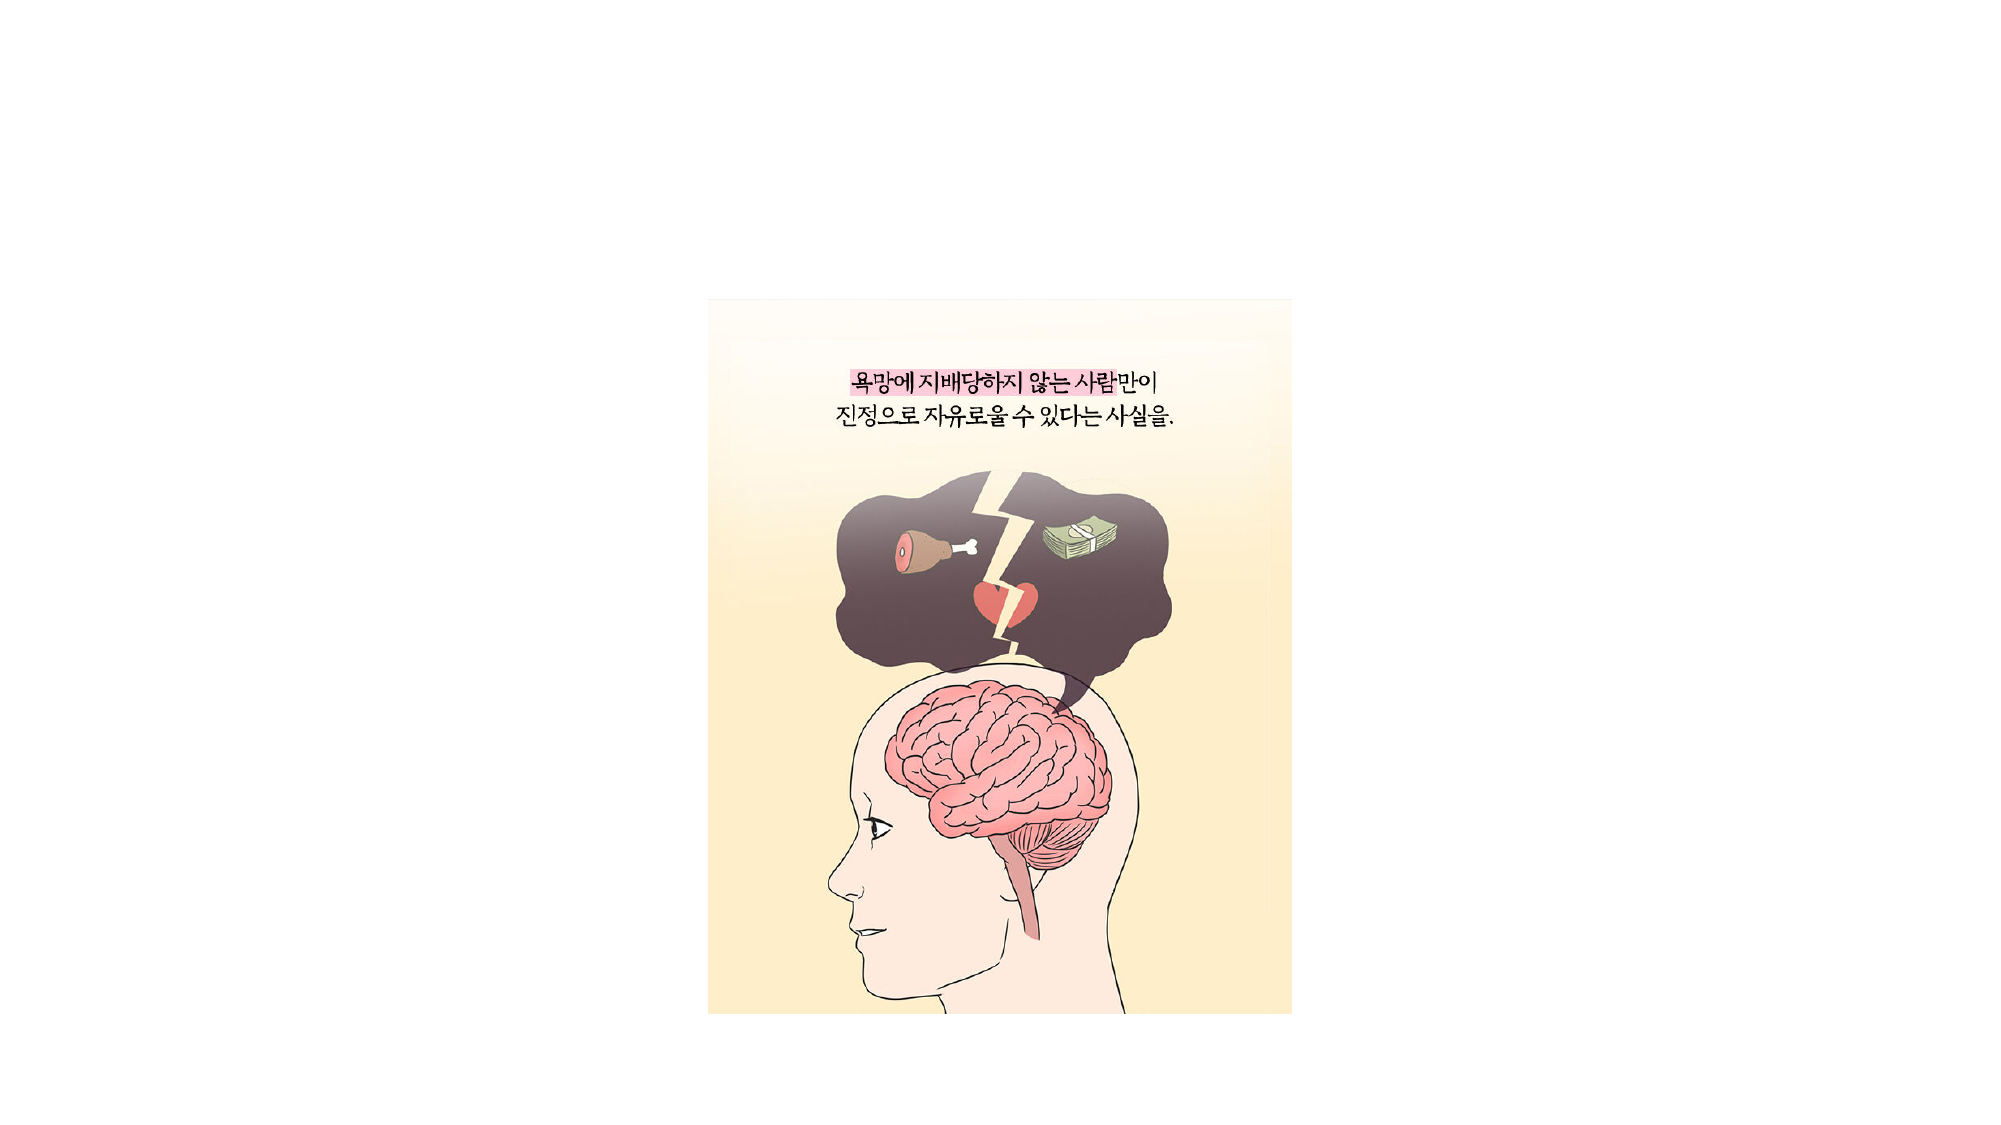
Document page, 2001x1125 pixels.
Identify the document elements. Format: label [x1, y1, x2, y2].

list [707, 299, 1292, 1014]
